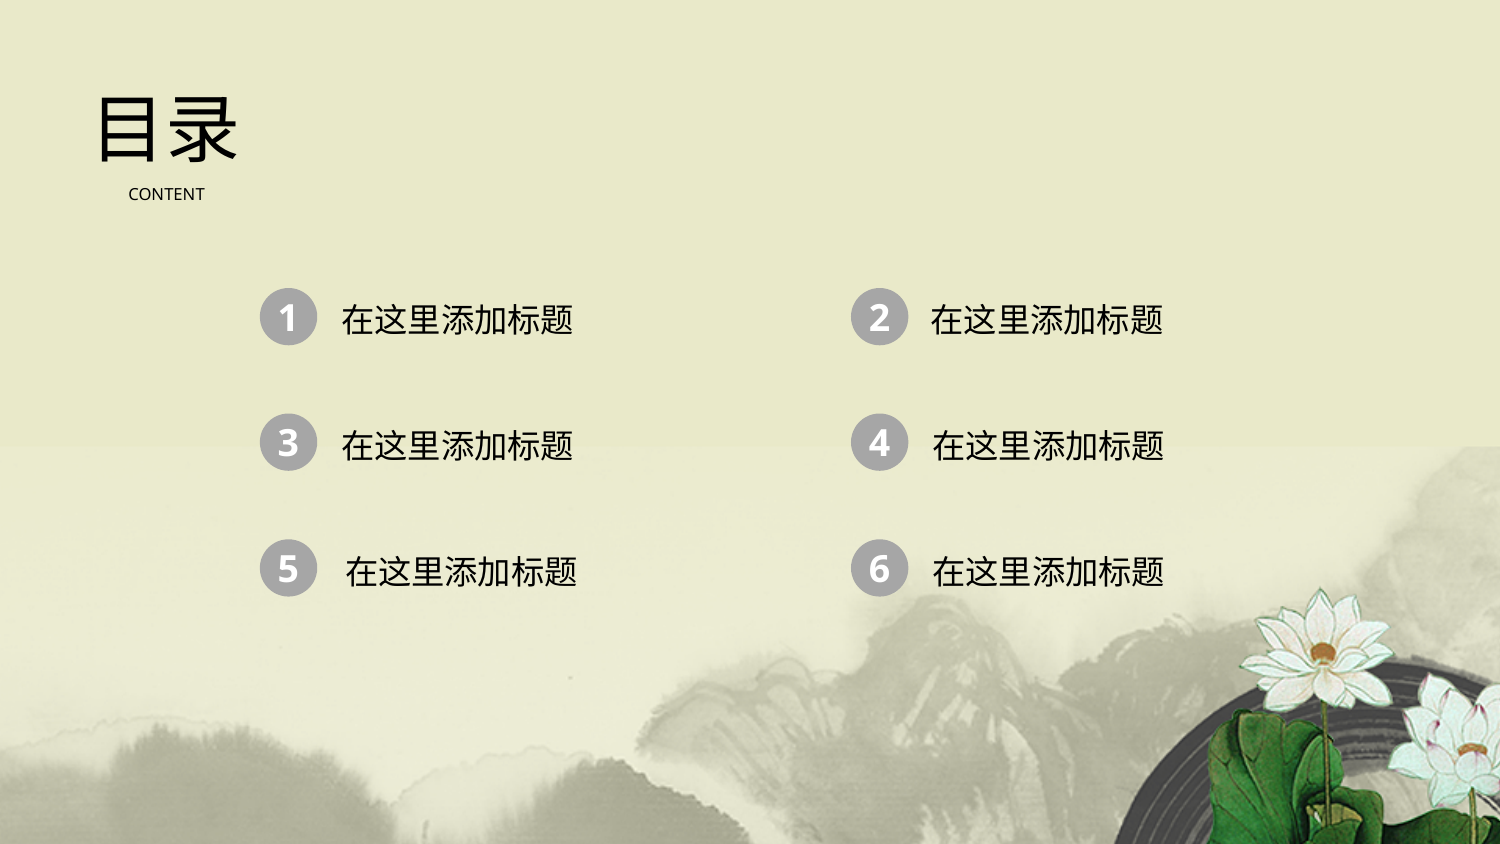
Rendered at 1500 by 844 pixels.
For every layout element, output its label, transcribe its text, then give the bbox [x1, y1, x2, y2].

text_box CONTENT [113, 180, 220, 211]
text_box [259, 411, 592, 474]
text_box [850, 411, 1183, 474]
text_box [850, 537, 1183, 600]
picture [0, 0, 1500, 844]
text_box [259, 537, 595, 600]
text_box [259, 285, 592, 349]
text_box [850, 285, 1223, 349]
text_box 目录 [75, 74, 256, 180]
